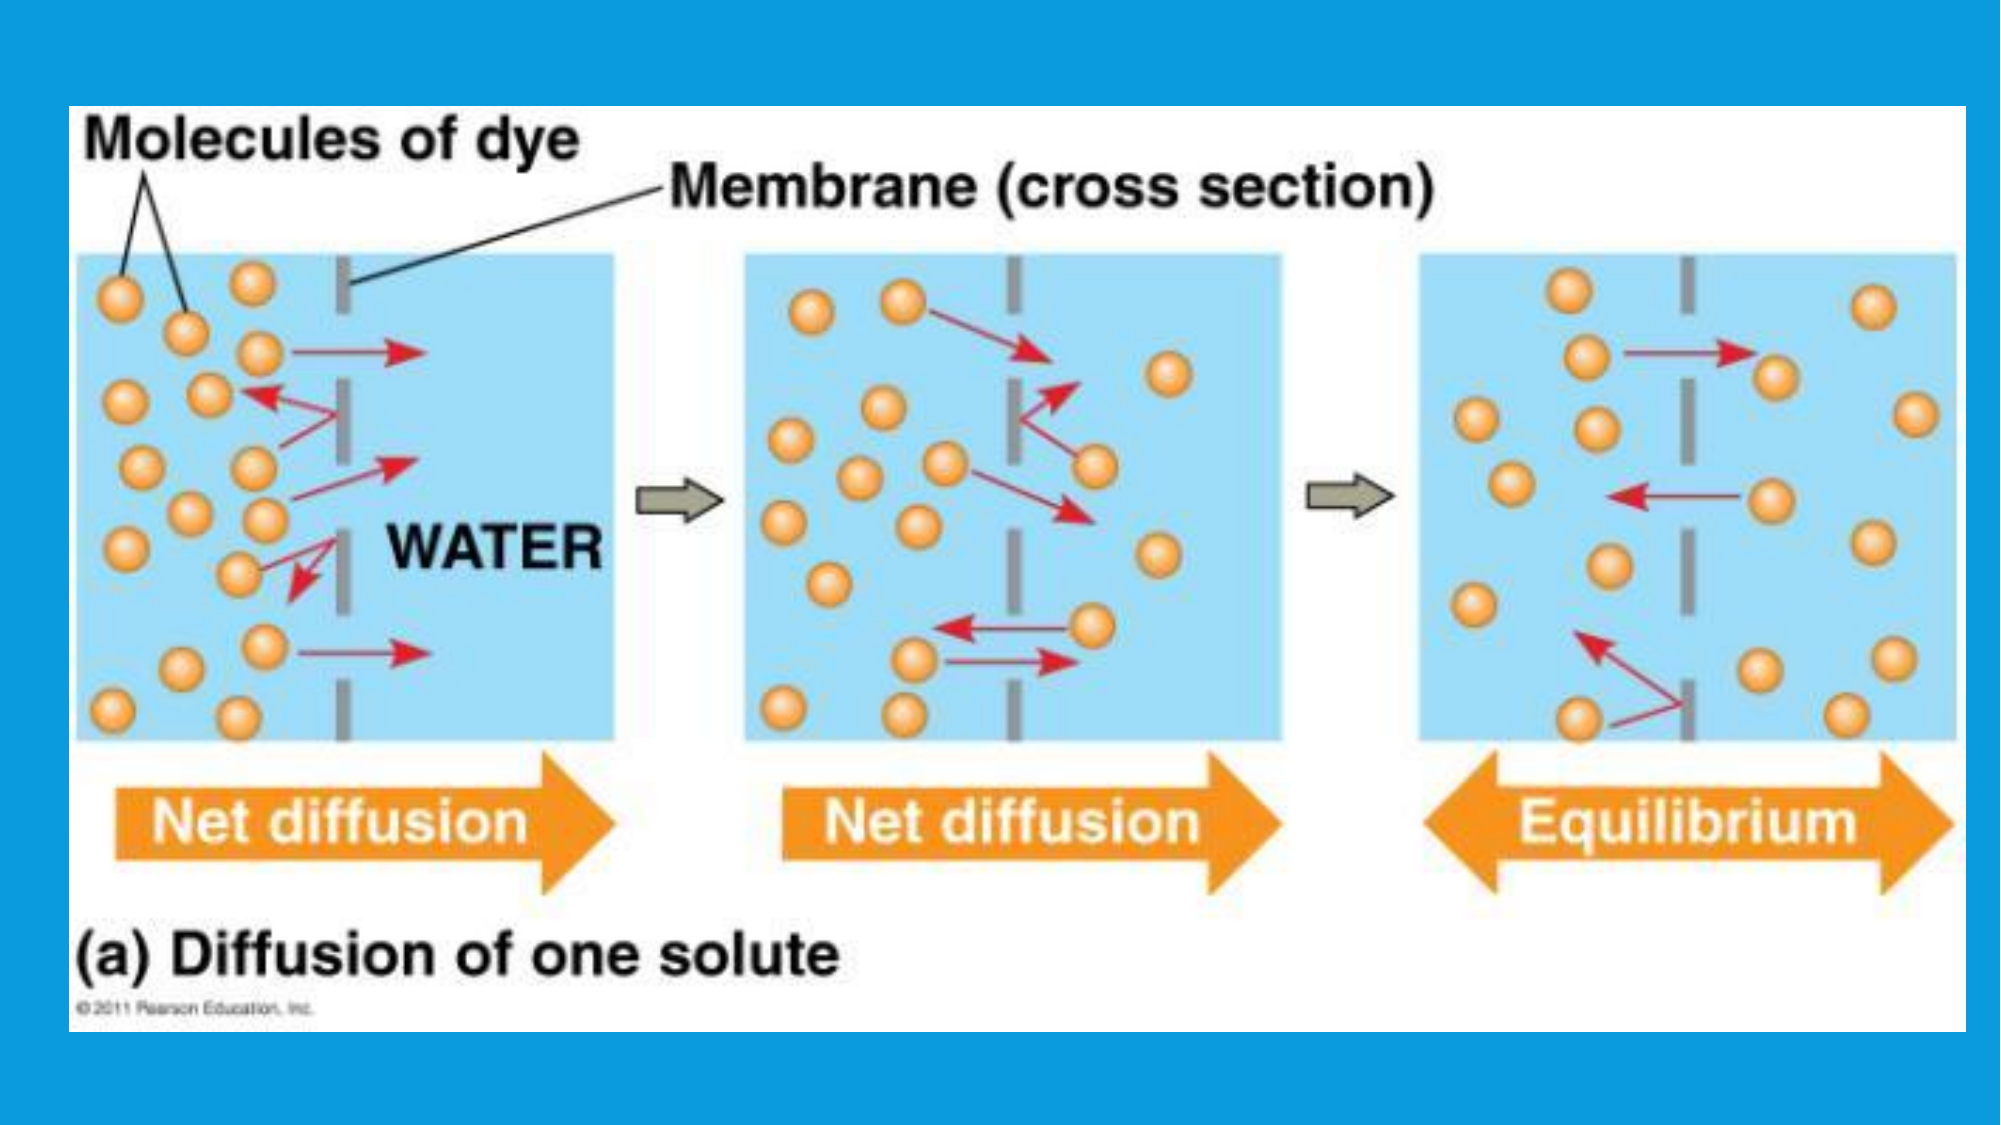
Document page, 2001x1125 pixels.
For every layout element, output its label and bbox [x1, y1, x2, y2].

picture [70, 107, 1965, 1031]
